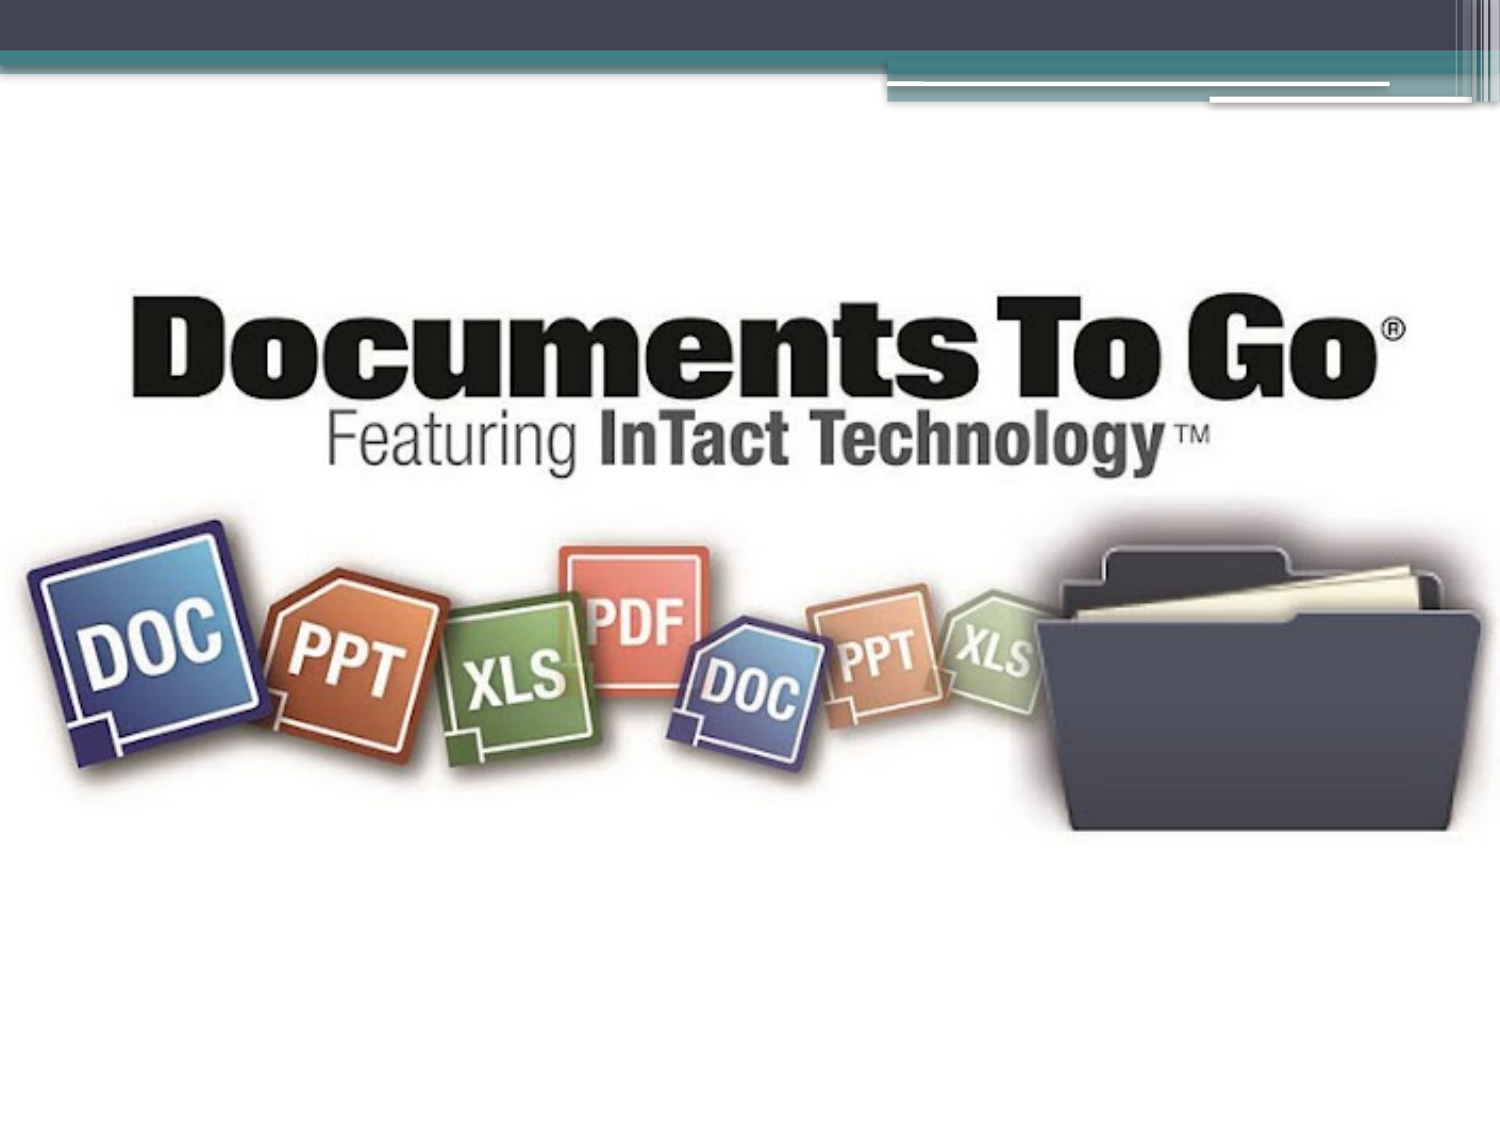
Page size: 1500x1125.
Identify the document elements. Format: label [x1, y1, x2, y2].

picture [0, 195, 1500, 930]
